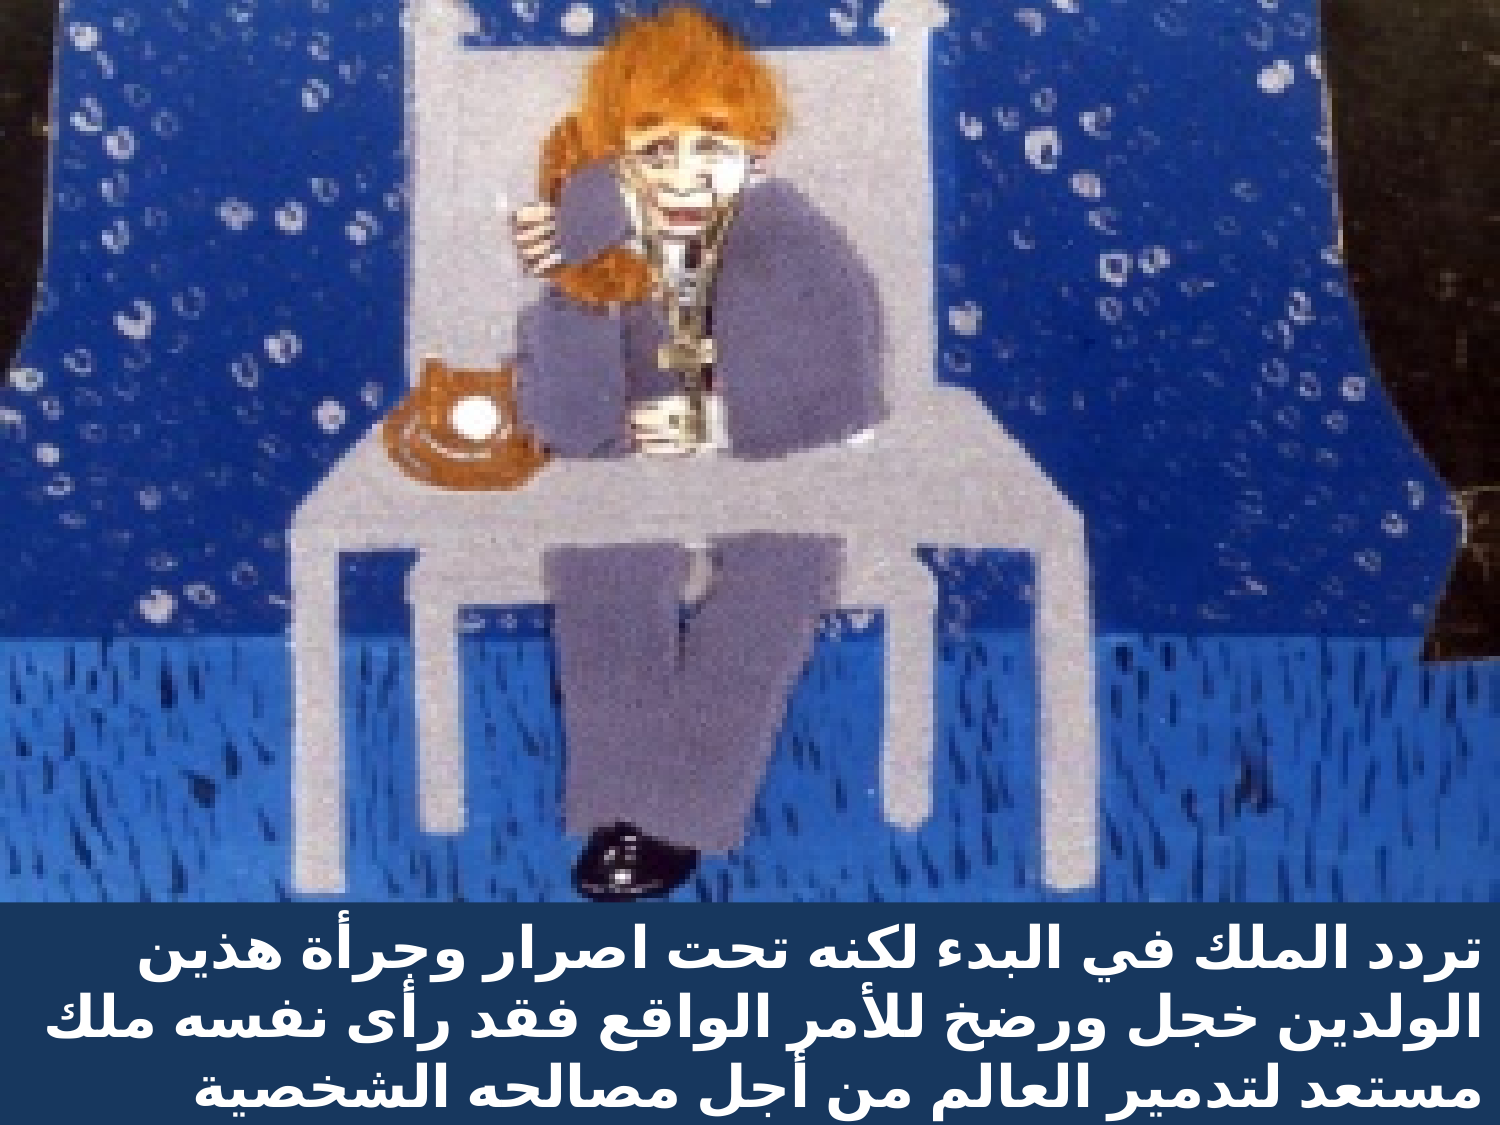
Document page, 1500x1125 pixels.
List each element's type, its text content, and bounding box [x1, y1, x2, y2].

picture [0, 0, 1500, 903]
text_box تردد الملك في البدء لكنه تحت اصرار وجرأة هذين الولدين خجل ورضخ للأمر الواقع فقد رأى نفسه ملك مستعد لتدمير العالم من أجل مصالحه الشخصية فاتصل بالرئيس. [0, 909, 1500, 1125]
